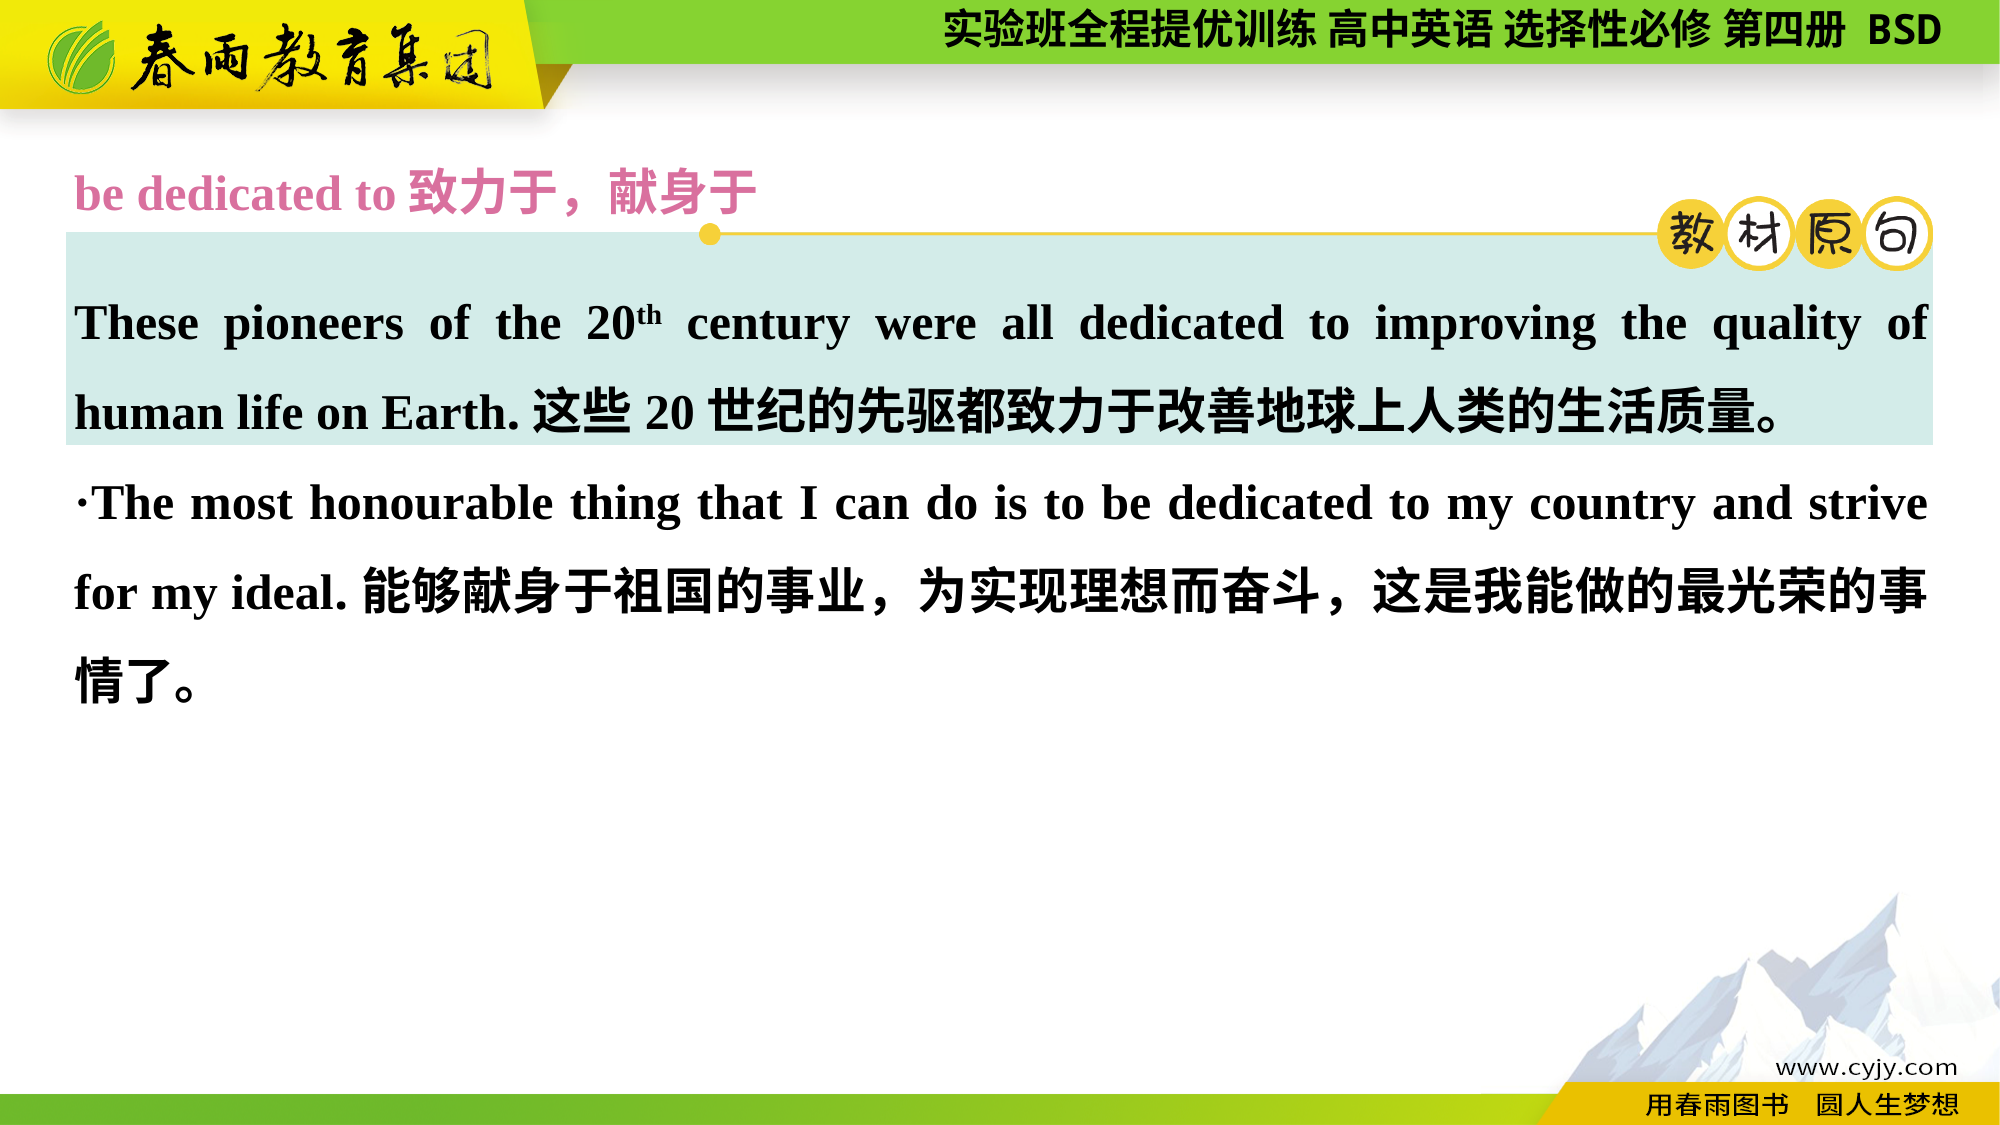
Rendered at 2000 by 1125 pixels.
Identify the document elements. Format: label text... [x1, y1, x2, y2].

picture [0, 0, 2000, 1125]
list be dedicated to致力于，献身于 These pioneers of the 20th century were all dedicated to improving the quality of human life on Earth.这些20世纪的先驱都致力于改善地球上人类的生活质量。 ·The most honourable thing that I can do is to be dedicated to my country and strive for my ideal.能够献身于祖国的事业，为实现理想而奋斗，这是我能做的最光荣的事情了。 [59, 122, 1944, 723]
